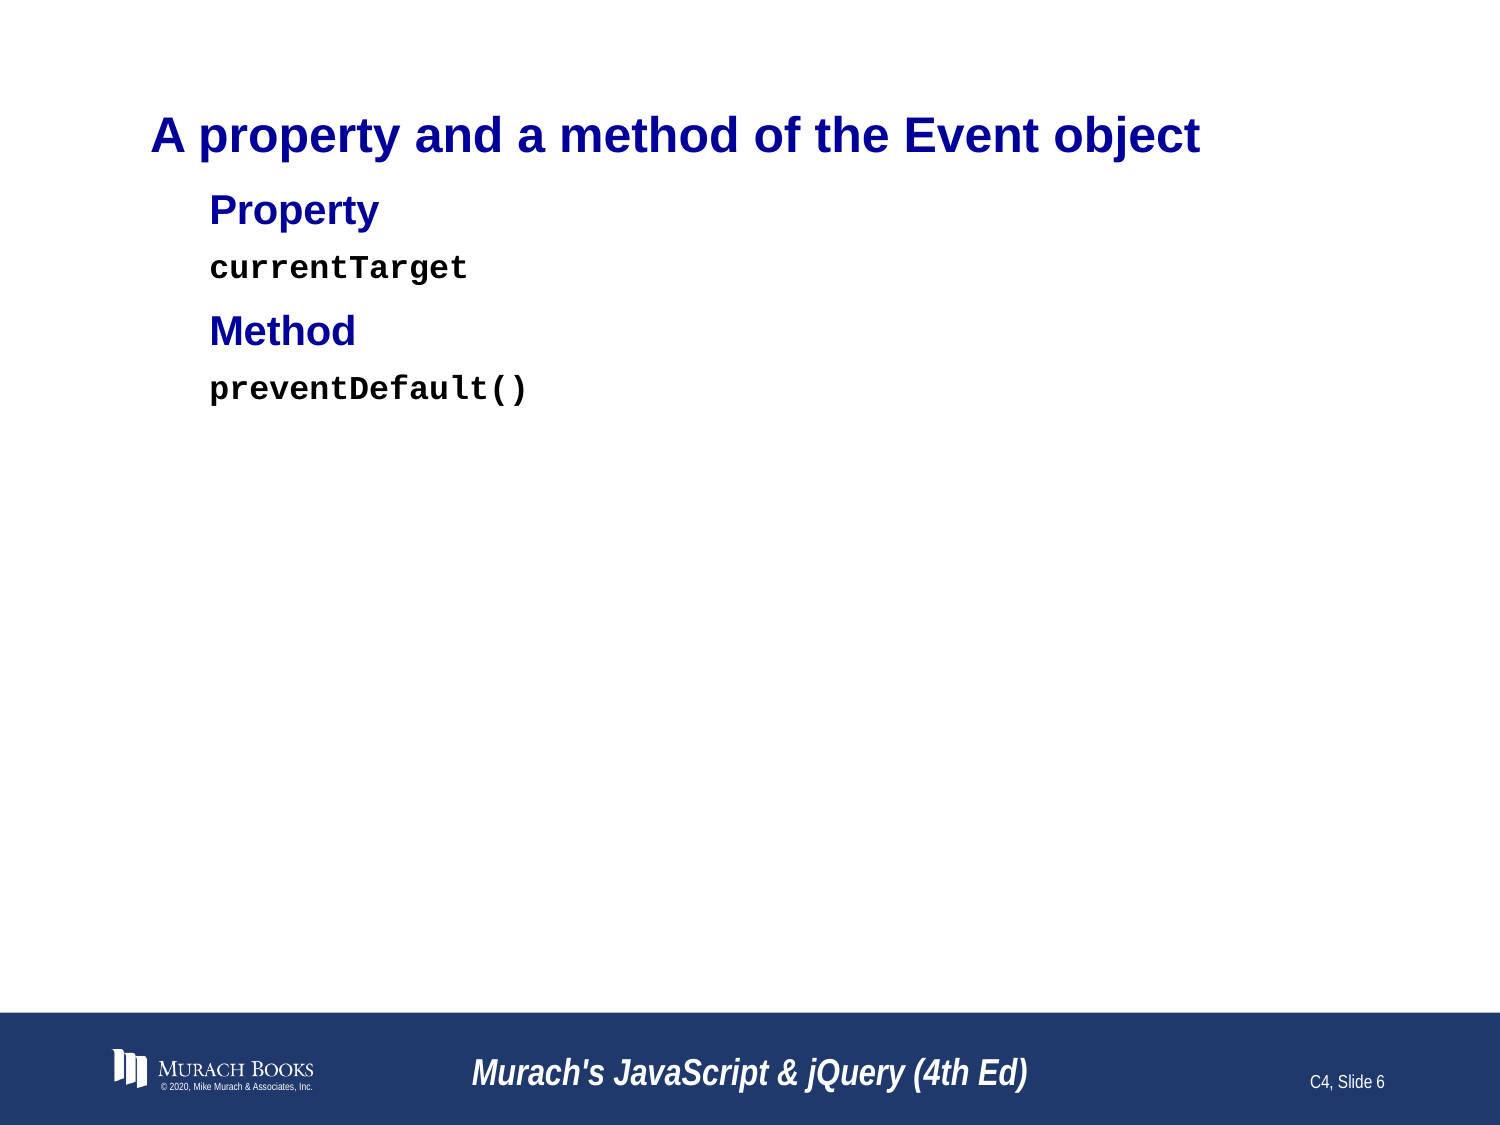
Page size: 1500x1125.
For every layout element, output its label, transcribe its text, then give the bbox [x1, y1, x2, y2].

slide_number Murach's JavaScript & jQuery (4th Ed) [463, 1025, 1050, 1100]
title A property and a method of the Event object [150, 102, 1350, 164]
footer © 2020, Mike Murach & Associates, Inc. [12, 1025, 463, 1100]
slide_number C4, Slide 6 [1087, 1025, 1400, 1100]
list Property currentTarget Method preventDefault() [137, 174, 1350, 975]
